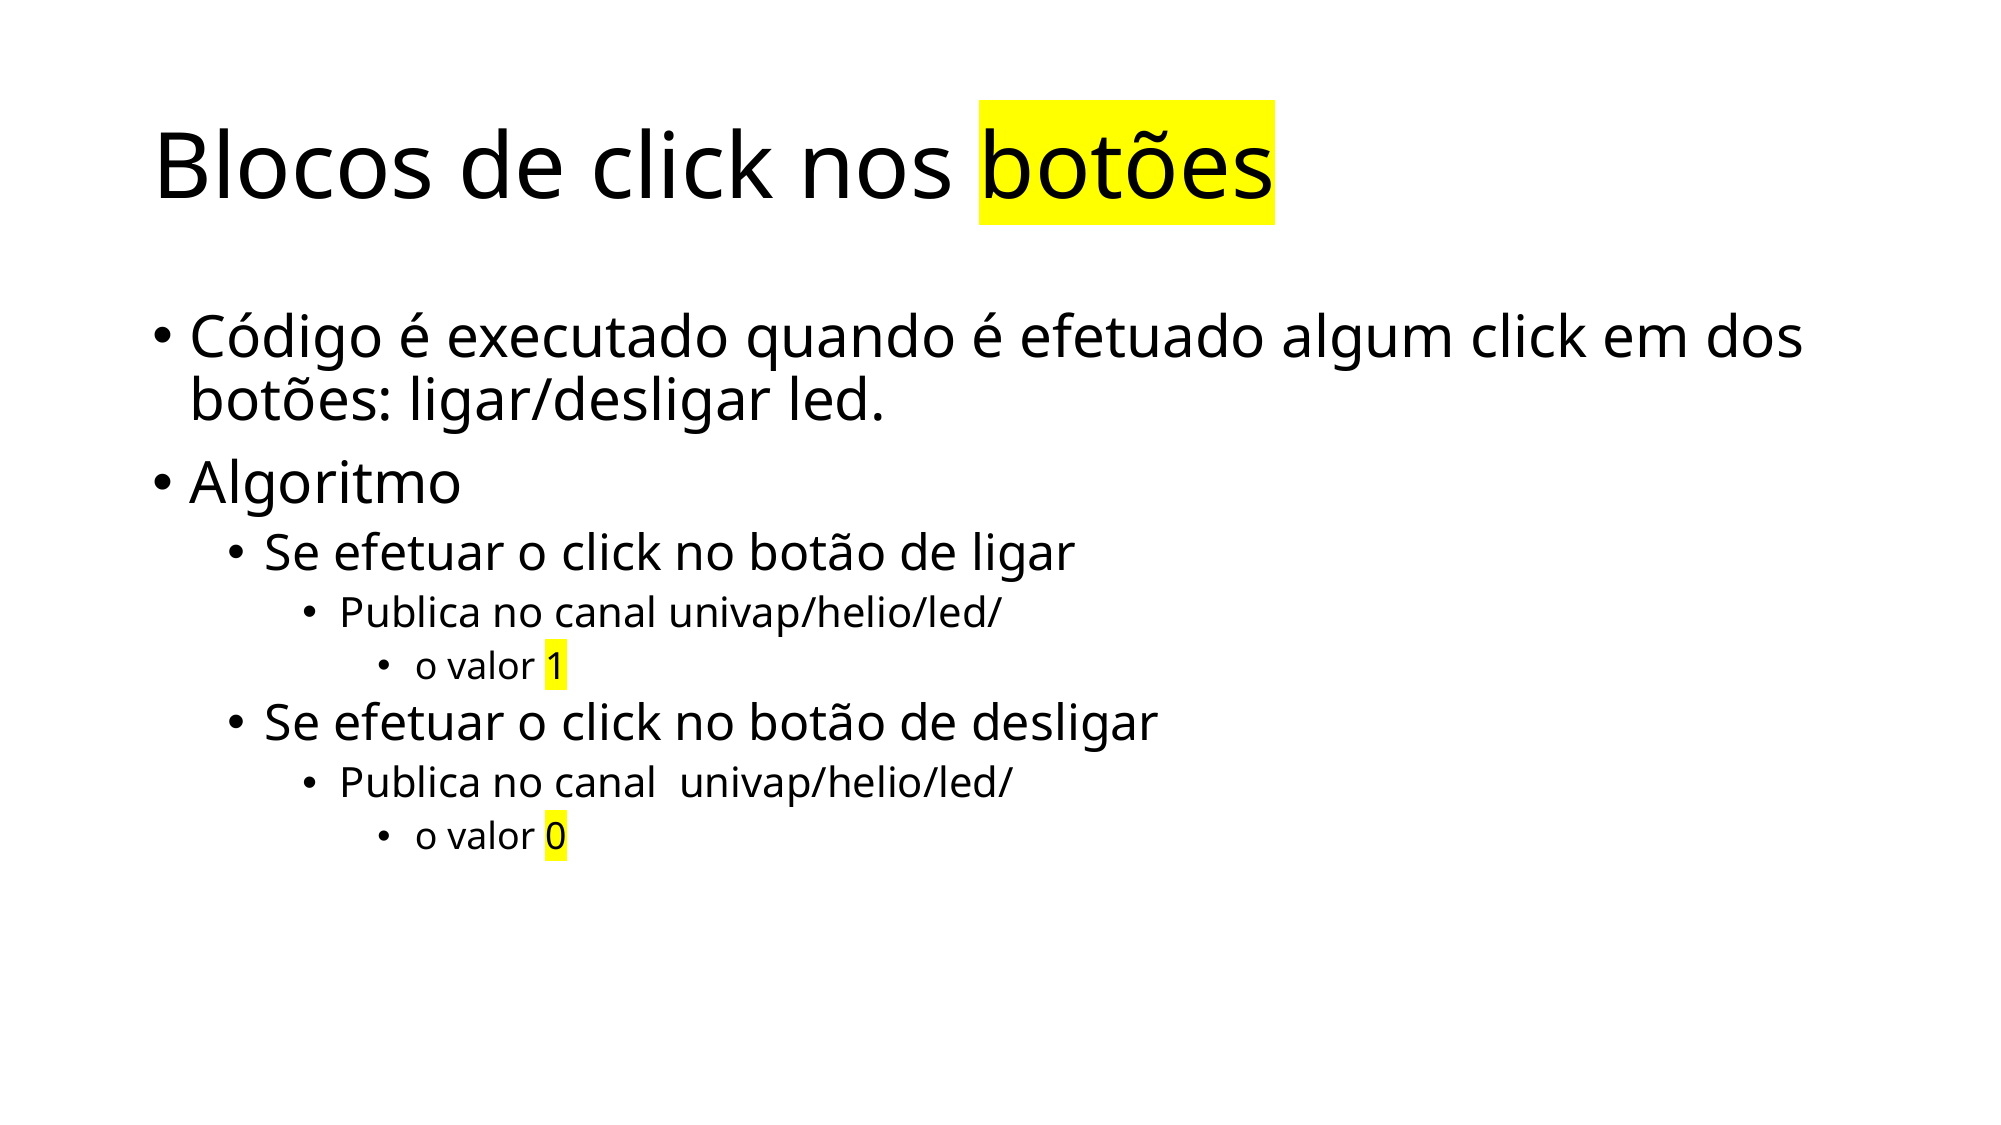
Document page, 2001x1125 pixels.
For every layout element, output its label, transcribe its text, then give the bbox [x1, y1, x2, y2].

list Código é executado quando é efetuado algum click em dos botões: ligar/desligar led. Algoritmo Se efetuar o click no botão de ligar Publica no canal univap/helio/led/ o valor 1 Se efetuar o click no botão de desligar Publica no canal univap/helio/led/ o valor 0 [137, 299, 1863, 1014]
title Blocos de click nos botões [137, 59, 1863, 278]
